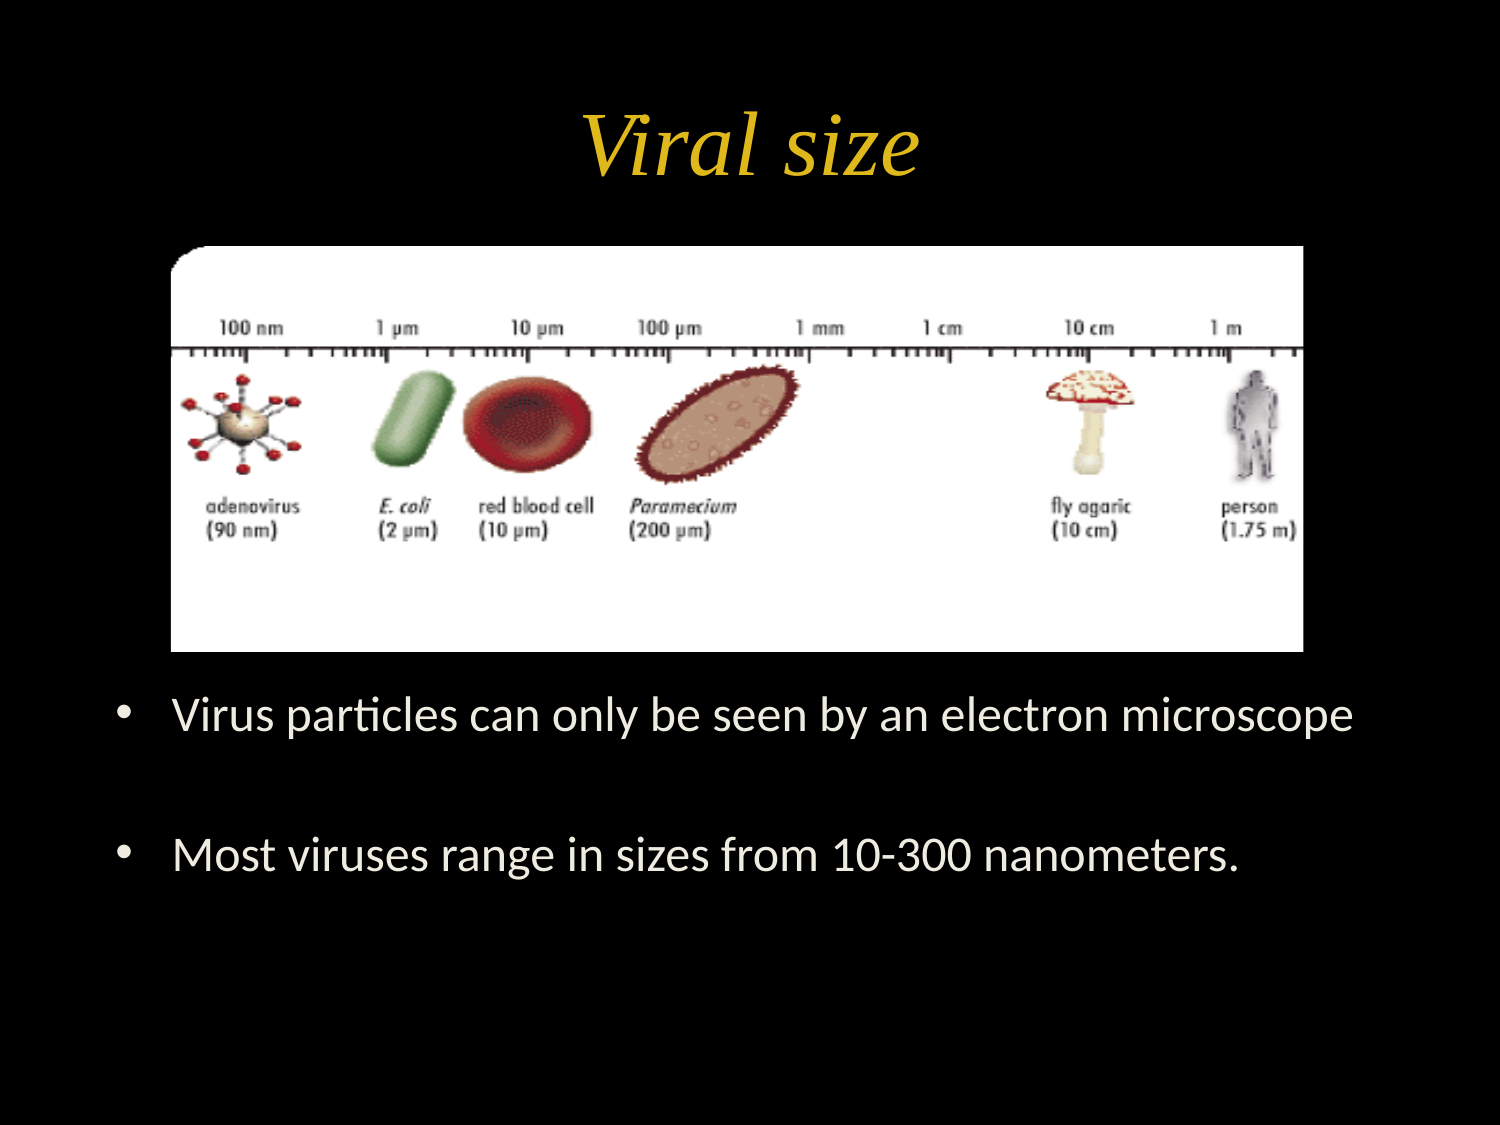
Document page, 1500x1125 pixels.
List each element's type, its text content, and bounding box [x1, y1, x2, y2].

title Viral size [75, 45, 1425, 233]
picture [170, 116, 1304, 652]
list Virus particles can only be seen by an electron microscope Most viruses range in sizes from 10-300 nanometers. [100, 673, 1372, 1125]
